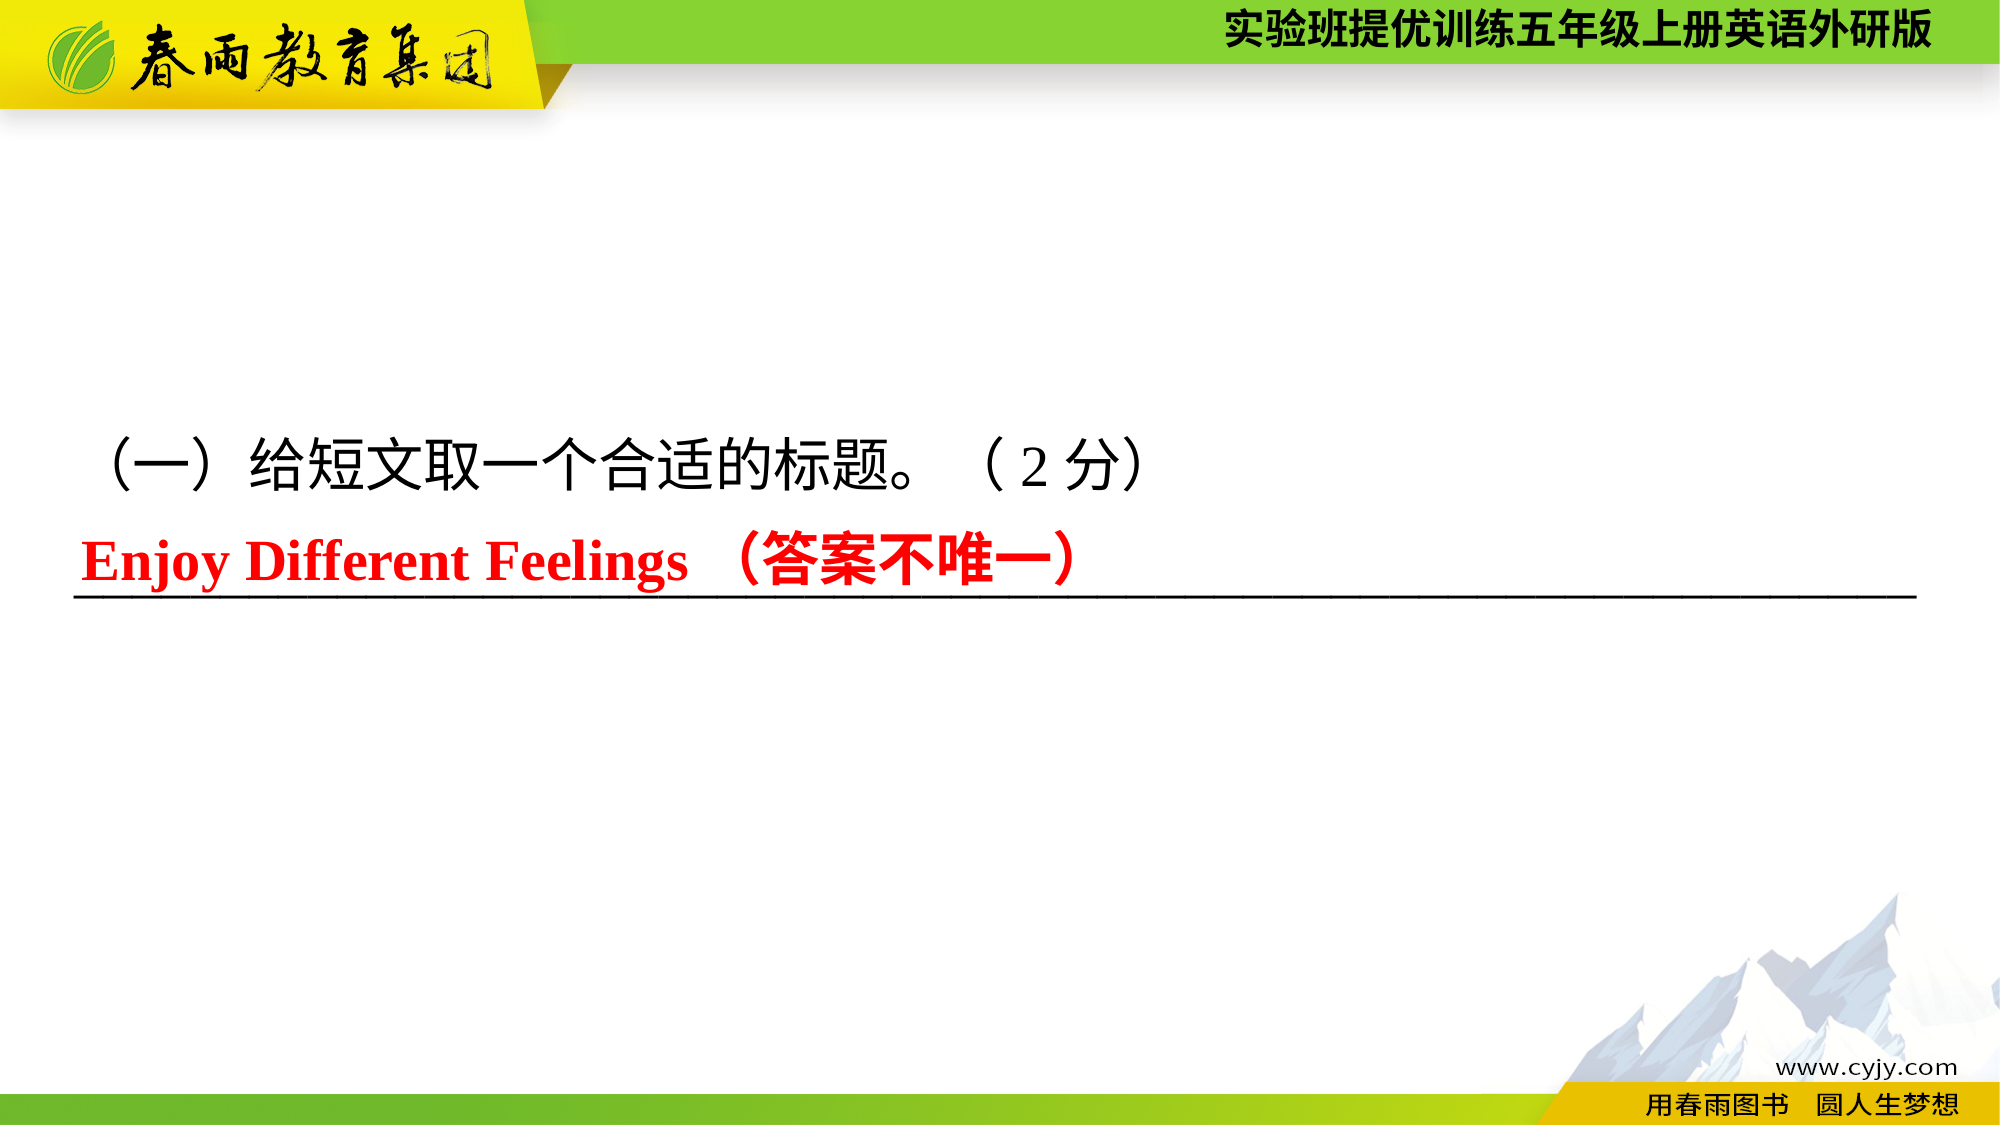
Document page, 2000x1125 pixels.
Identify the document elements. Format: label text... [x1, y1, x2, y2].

picture [0, 0, 2000, 1125]
list （一）给短文取一个合适的标题。（2分） _______________________________________________________________ [59, 385, 1944, 613]
text_box Enjoy Different Feelings（答案不唯一） [66, 479, 1138, 600]
